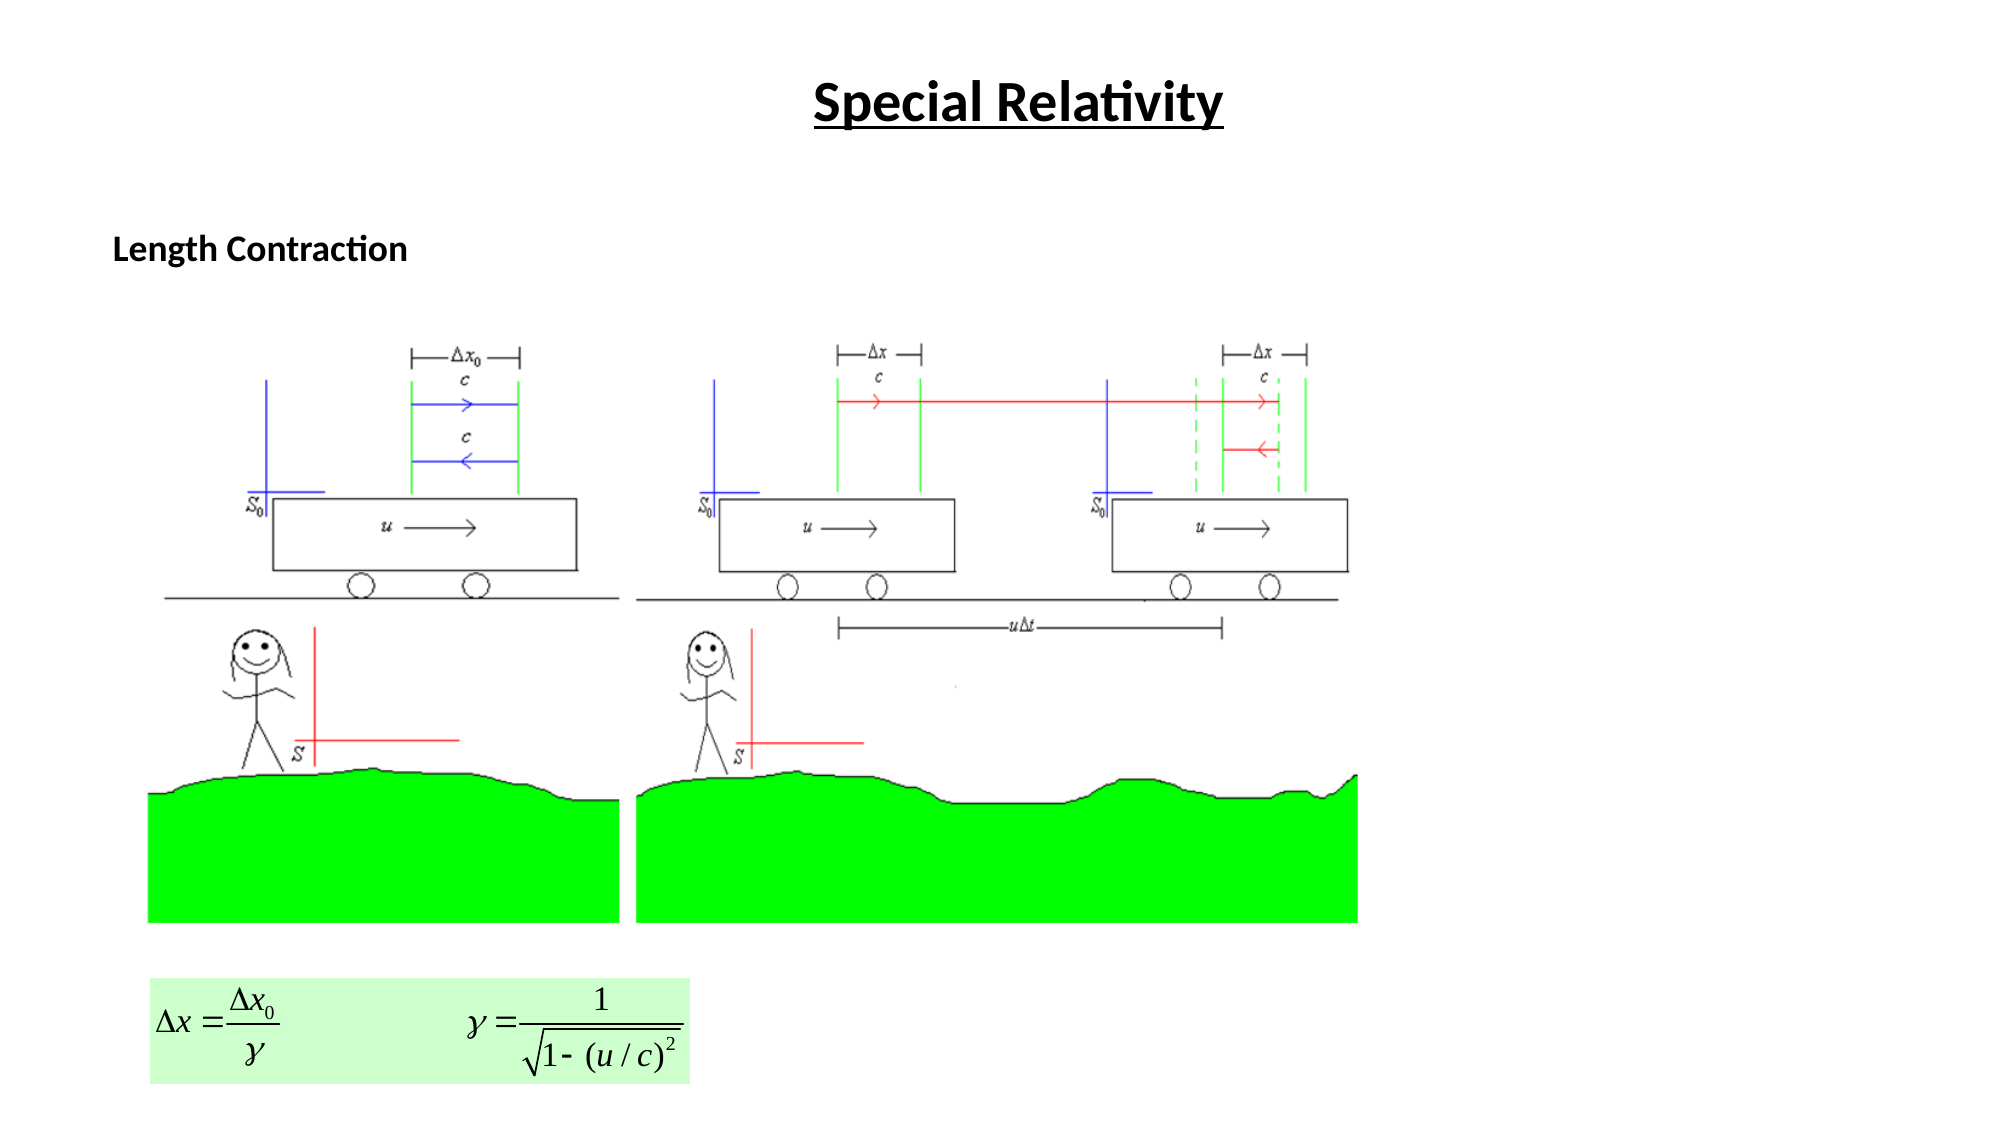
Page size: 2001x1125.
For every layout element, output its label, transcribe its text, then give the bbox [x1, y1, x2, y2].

picture [127, 321, 1370, 934]
text_box Length Contraction [98, 216, 440, 277]
text_box Special Relativity [799, 56, 1251, 141]
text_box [150, 978, 690, 1084]
